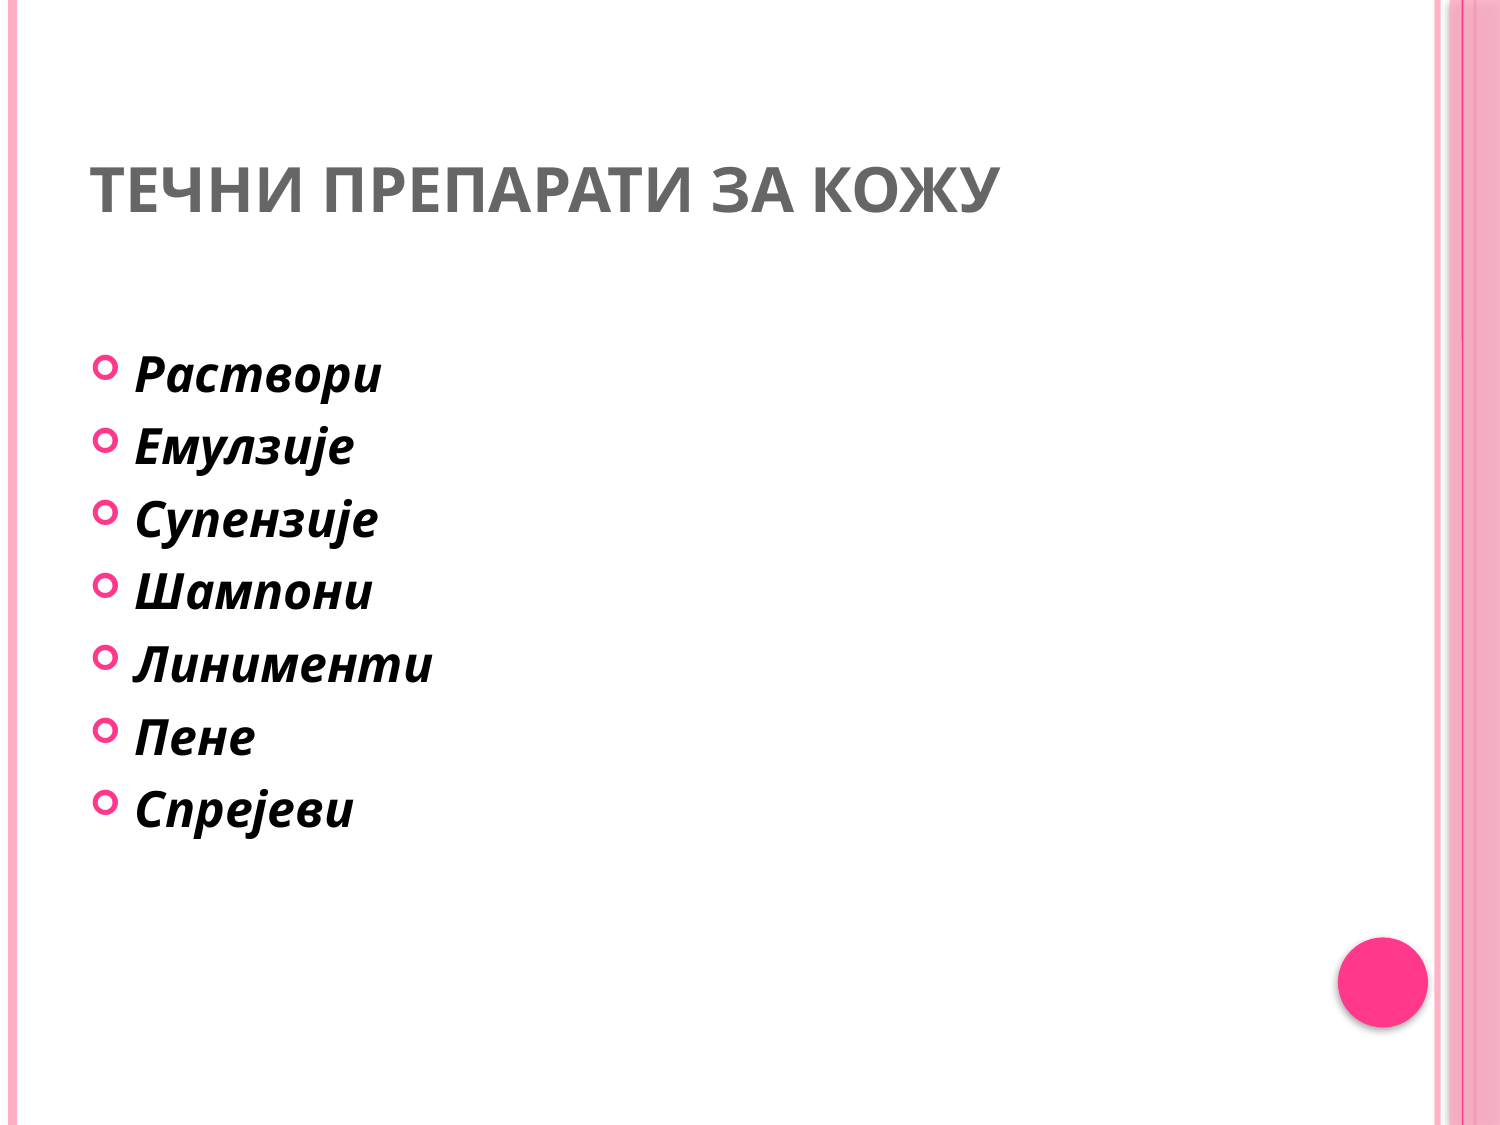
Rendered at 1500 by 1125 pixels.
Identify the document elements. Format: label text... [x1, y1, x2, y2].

title Течни препарати за кожу [75, 45, 1300, 233]
list Раствори Емулзије Супензије Шампони Линименти Пене Спрејеви [75, 262, 1300, 1062]
